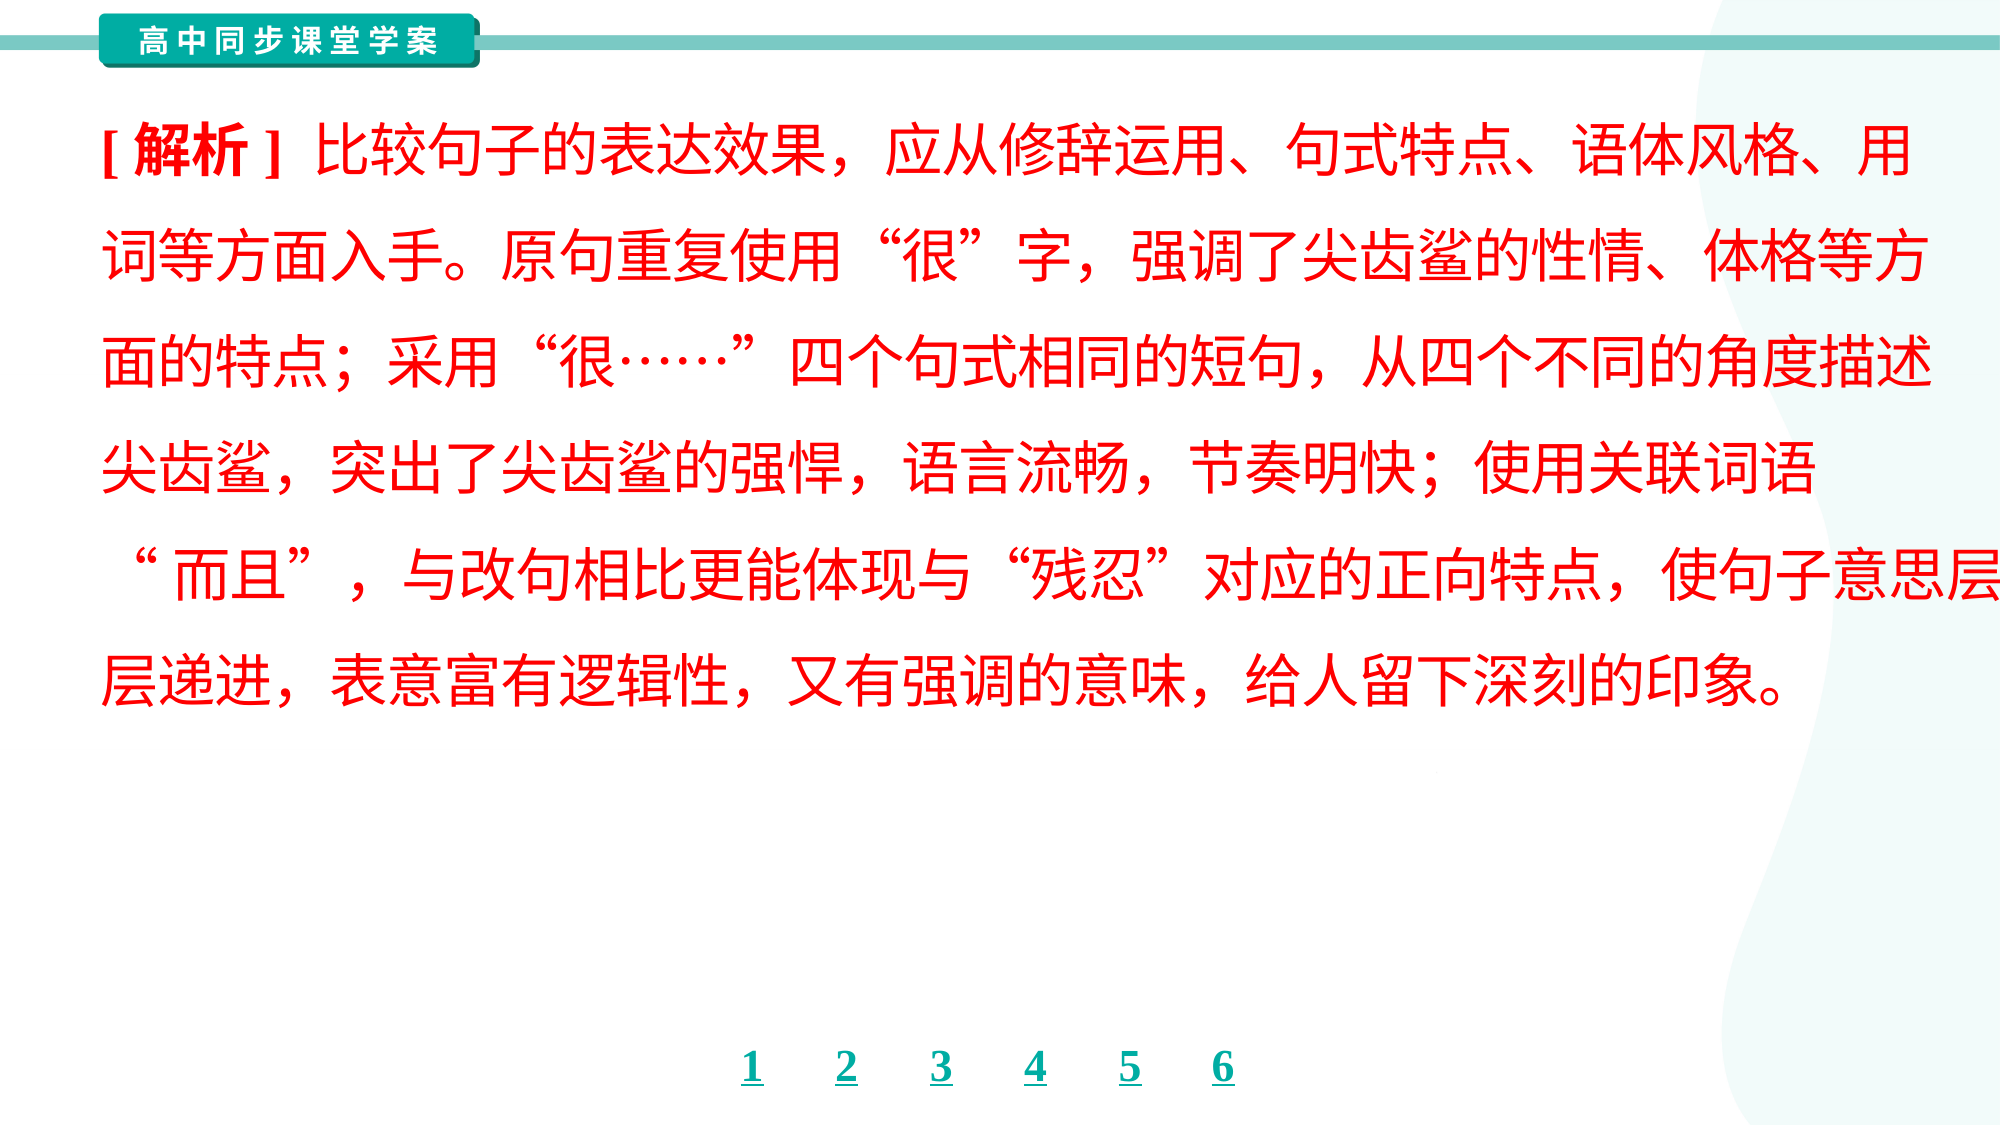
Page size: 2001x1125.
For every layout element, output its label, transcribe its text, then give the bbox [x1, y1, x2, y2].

picture [0, 0, 2000, 1125]
text_box [解析] 比较句子的表达效果，应从修辞运用、句式特点、语体风格、用 词等方面入手。原句重复使用“很”字，强调了尖齿鲨的性情、体格等方 面的特点；采用“很……”四个句式相同的短句，从四个不同的角度描述 尖齿鲨，突出了尖齿鲨的强悍，语言流畅，节奏明快；使用关联词语 “而且”，与改句相比更能体现与“残忍”对应的正向特点，使句子意思层 层递进，表意富有逻辑性，又有强调的意味，给人留下深刻的印象。 [100, 76, 1899, 715]
